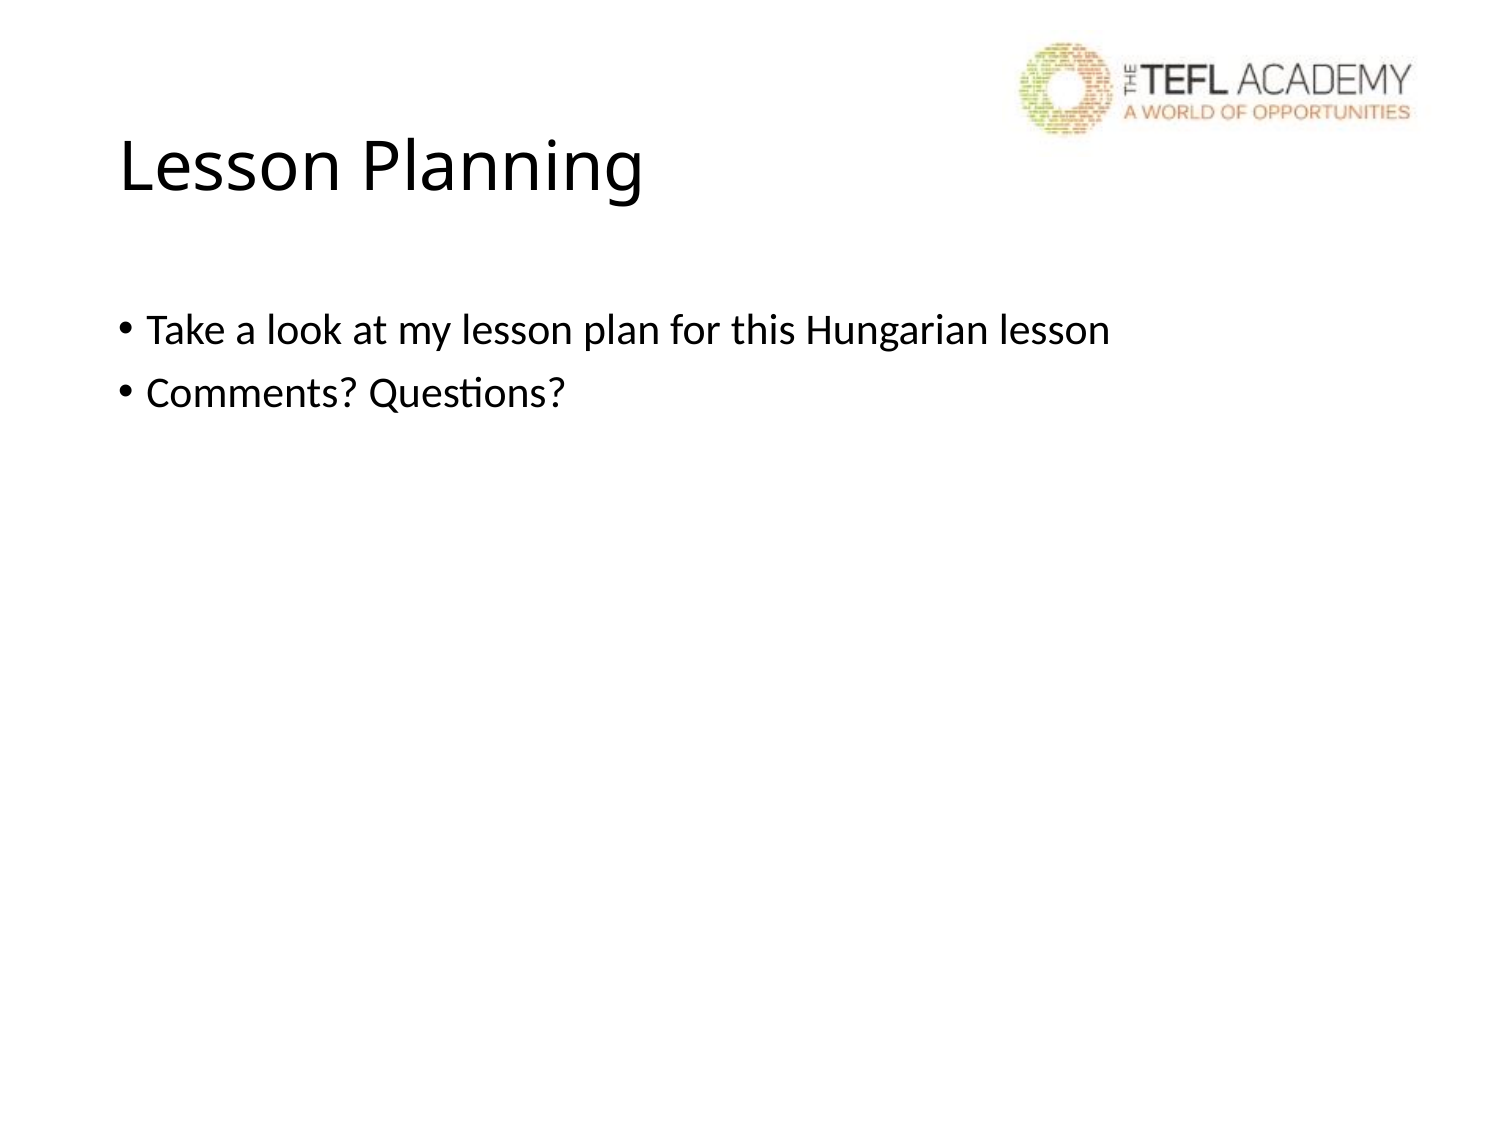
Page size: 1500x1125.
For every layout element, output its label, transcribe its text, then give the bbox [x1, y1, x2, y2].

picture [1002, 30, 1446, 157]
title Lesson Planning [103, 59, 1397, 278]
list Take a look at my lesson plan for this Hungarian lesson Comments? Questions? [103, 299, 1397, 1014]
